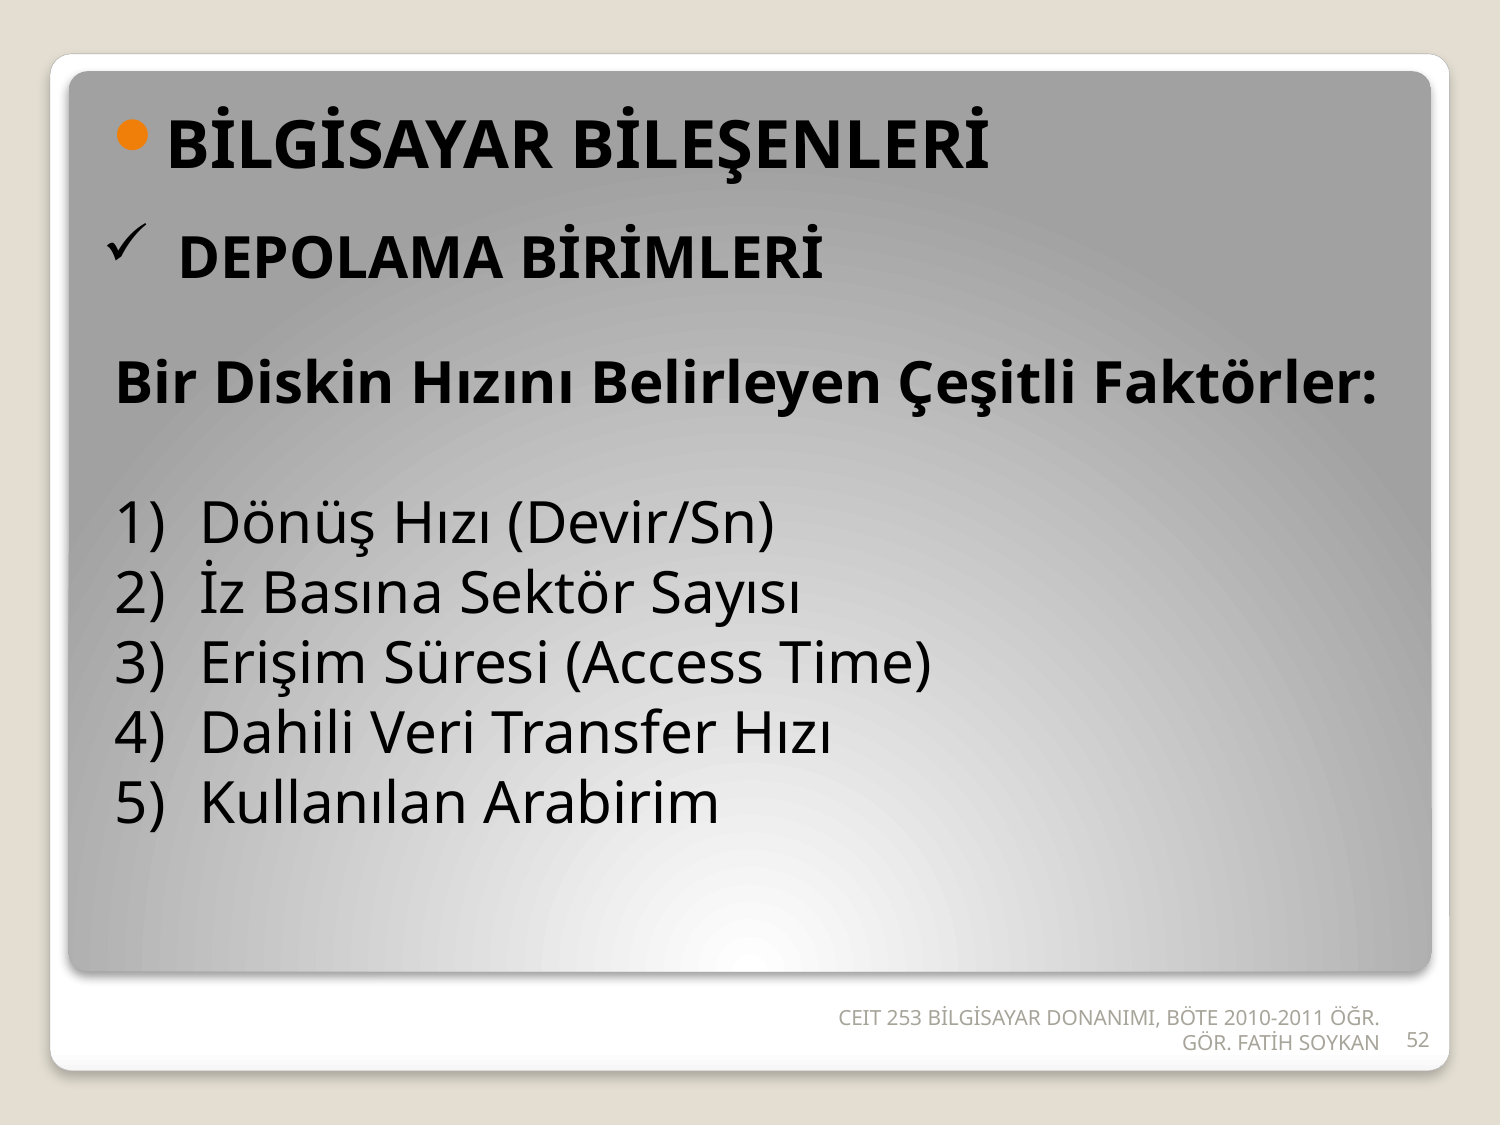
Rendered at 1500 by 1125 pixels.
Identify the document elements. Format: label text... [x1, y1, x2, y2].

footer CEIT 253 BİLGİSAYAR DONANIMI, BÖTE 2010-2011 ÖĞR. GÖR. FATİH SOYKAN [800, 1002, 1395, 1063]
slide_number 52 [1395, 1002, 1445, 1063]
text_box Bir Diskin Hızını Belirleyen Çeşitli Faktörler: Dönüş Hızı (Devir/Sn) İz Basına Sektör Sayısı Erişim Süresi (Access Time) Dahili Veri Transfer Hızı Kullanılan Arabirim [99, 337, 1413, 843]
text_box DEPOLAMA BİRİMLERİ [87, 162, 1413, 298]
list BİLGİSAYAR BİLEŞENLERİ [82, 86, 1425, 300]
